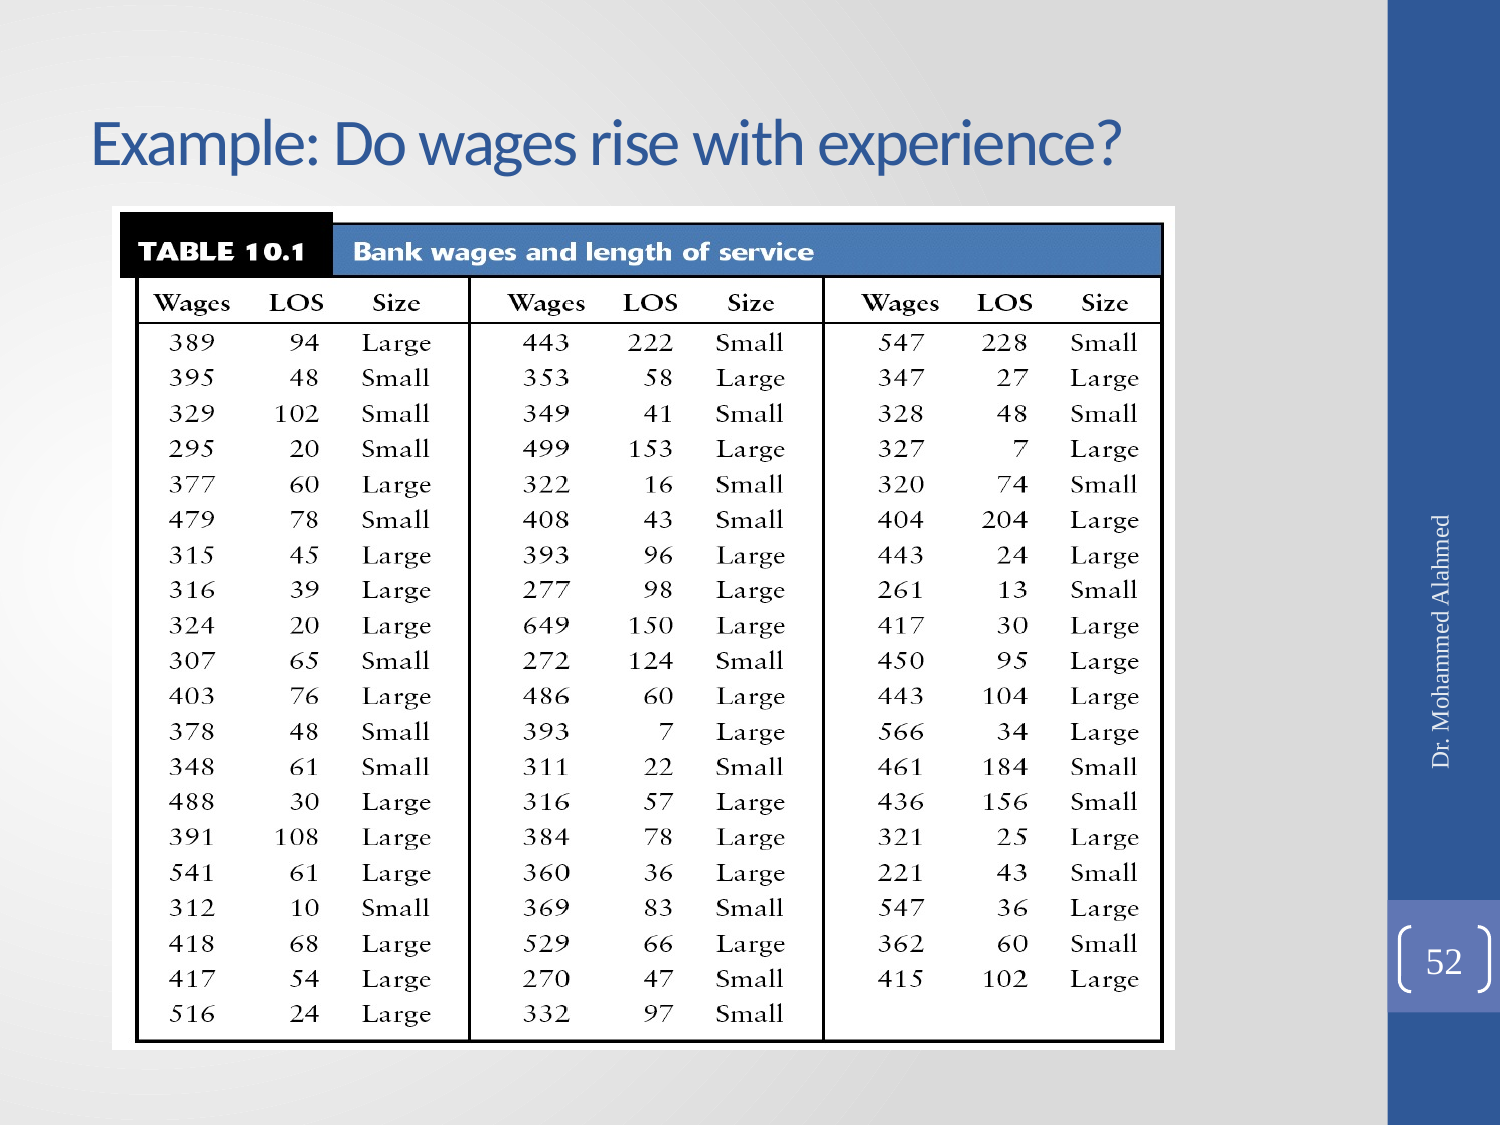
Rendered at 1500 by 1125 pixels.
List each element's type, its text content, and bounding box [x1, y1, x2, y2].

slide_number 52 [1397, 925, 1492, 994]
title Example: Do wages rise with experience? [75, 45, 1325, 233]
footer Dr. Mohammed Alahmed [1408, 500, 1469, 889]
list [111, 205, 1176, 1051]
